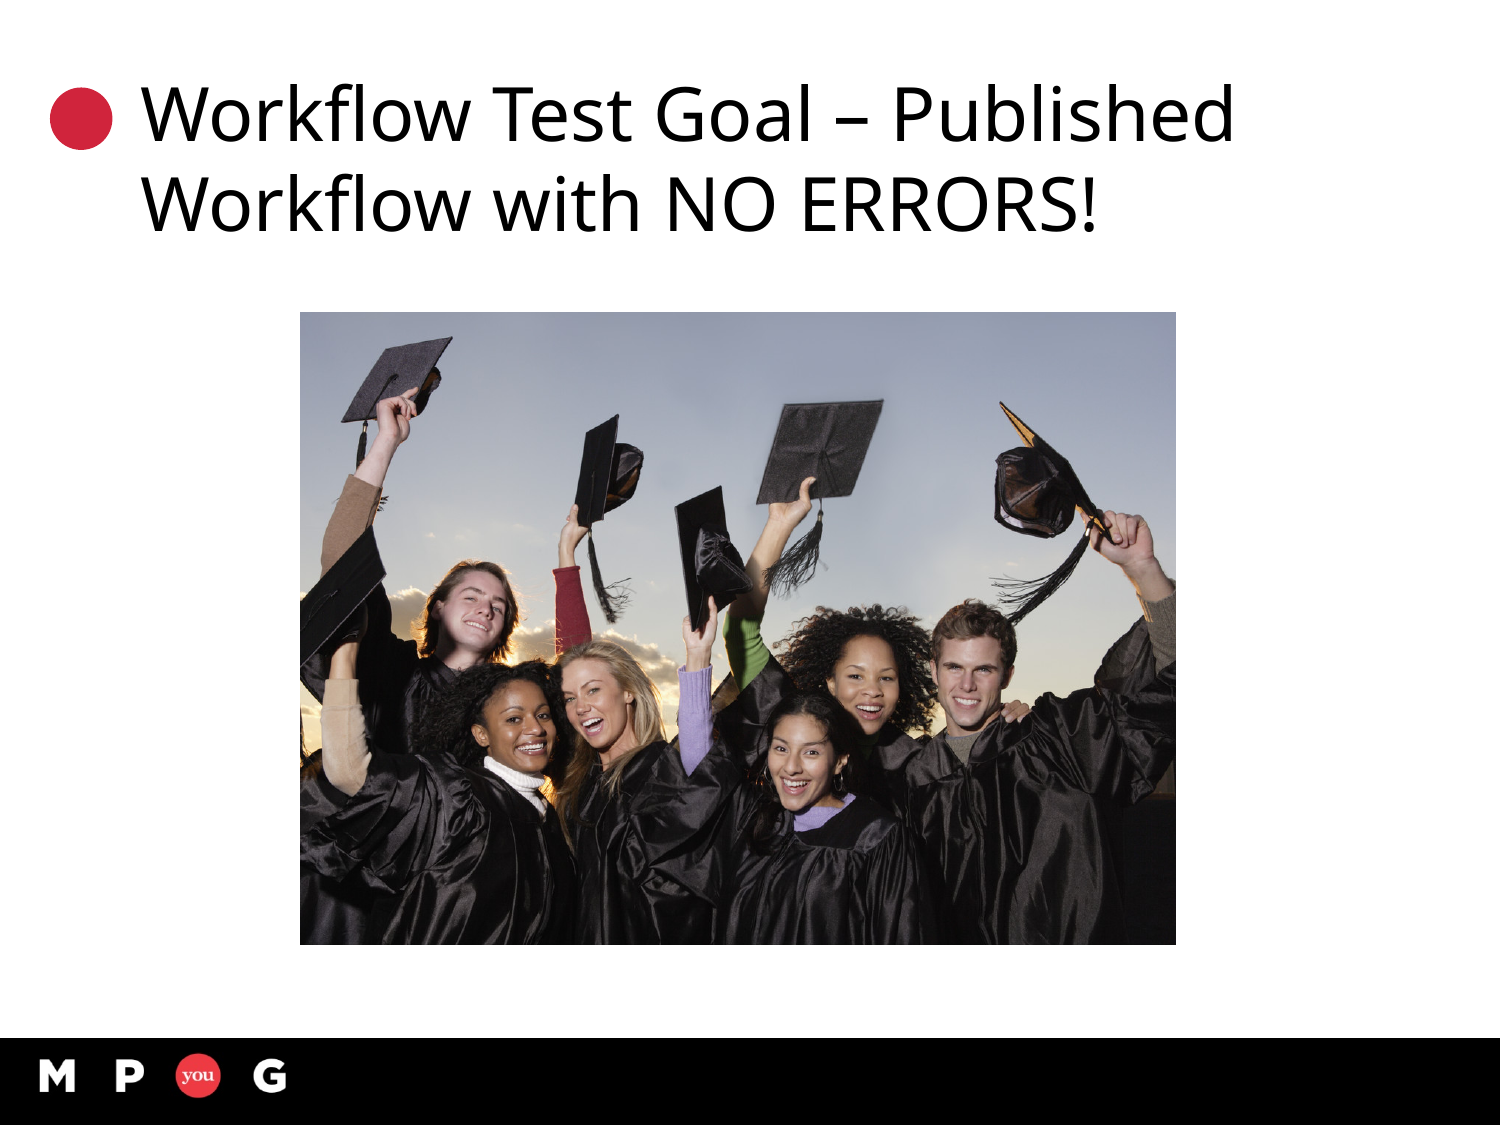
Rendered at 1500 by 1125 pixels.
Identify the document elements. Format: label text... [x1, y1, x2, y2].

title Workflow Test Goal – Published Workflow with NO ERRORS! [124, 62, 1438, 251]
picture [37, 1052, 288, 1100]
picture [299, 312, 1177, 945]
